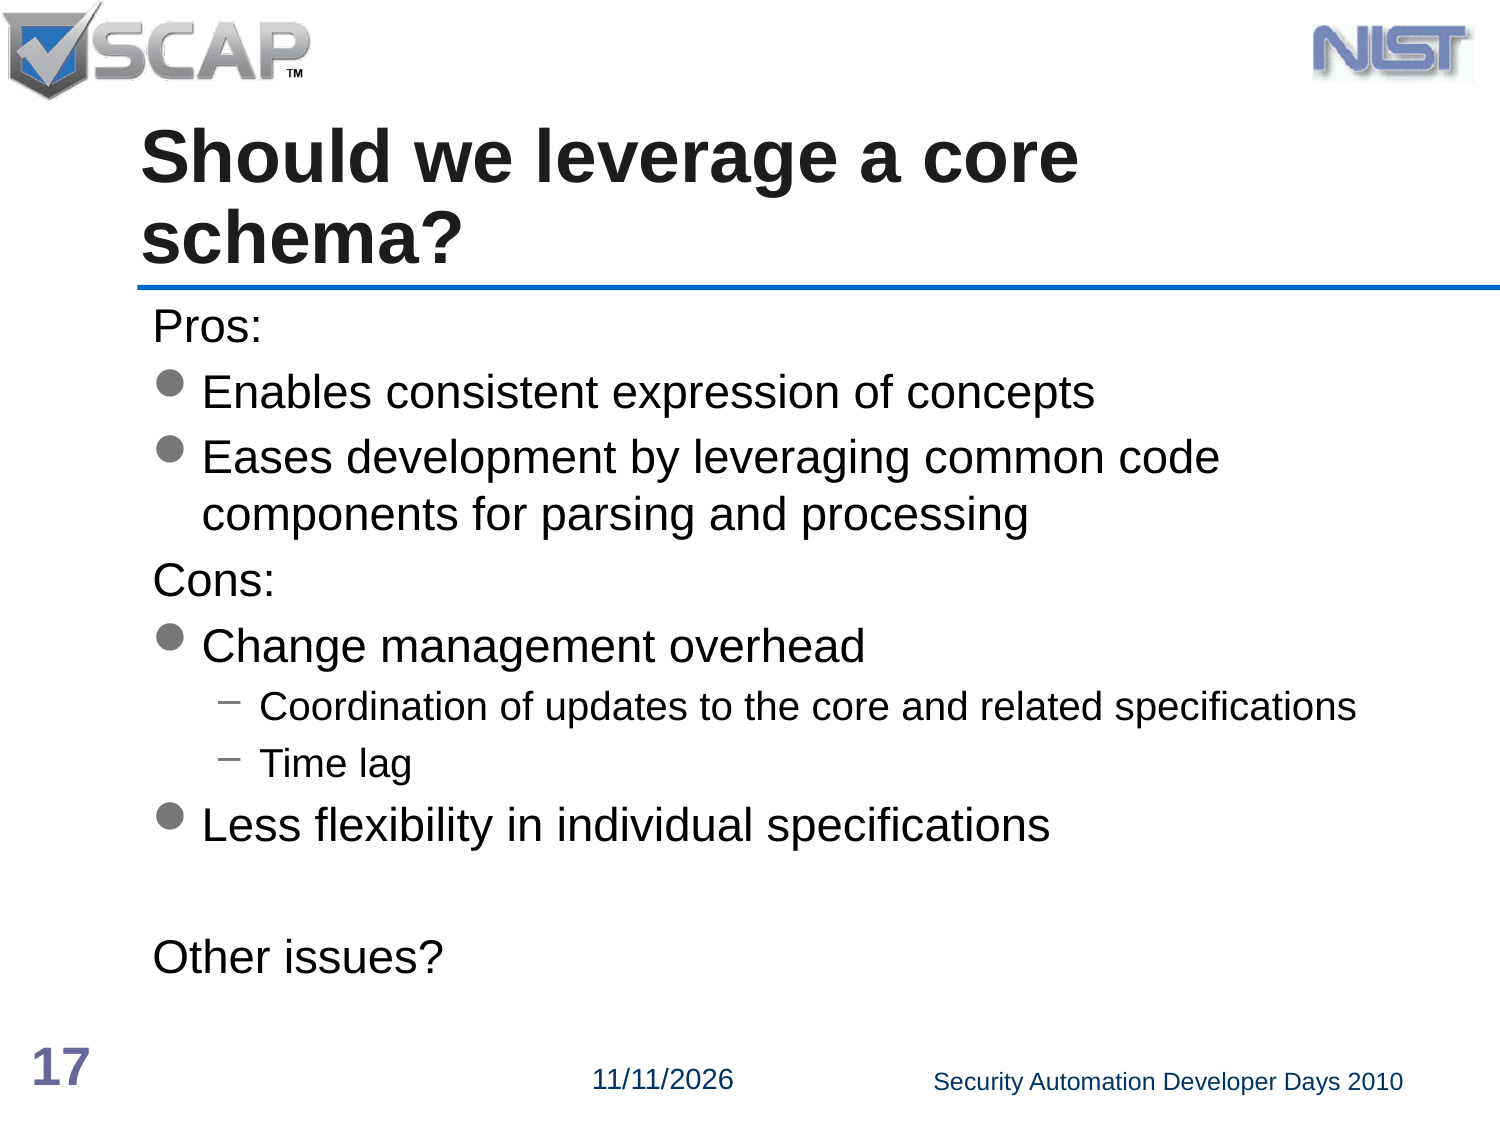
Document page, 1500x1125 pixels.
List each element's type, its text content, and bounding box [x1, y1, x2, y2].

picture [1312, 24, 1475, 83]
title Should we leverage a core schema? [124, 99, 1426, 288]
slide_number 17 [13, 1023, 111, 1105]
picture [0, 0, 313, 103]
footer Security Automation Developer Days 2010 [912, 1024, 1426, 1104]
list Pros: Enables consistent expression of concepts Eases development by leveraging common code components for parsing and processing Cons: Change management overhead Coordination of updates to the core and related specifications Time lag Less flexibility in individual specifications Other issues? [137, 287, 1400, 1026]
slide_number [399, 1024, 750, 1104]
